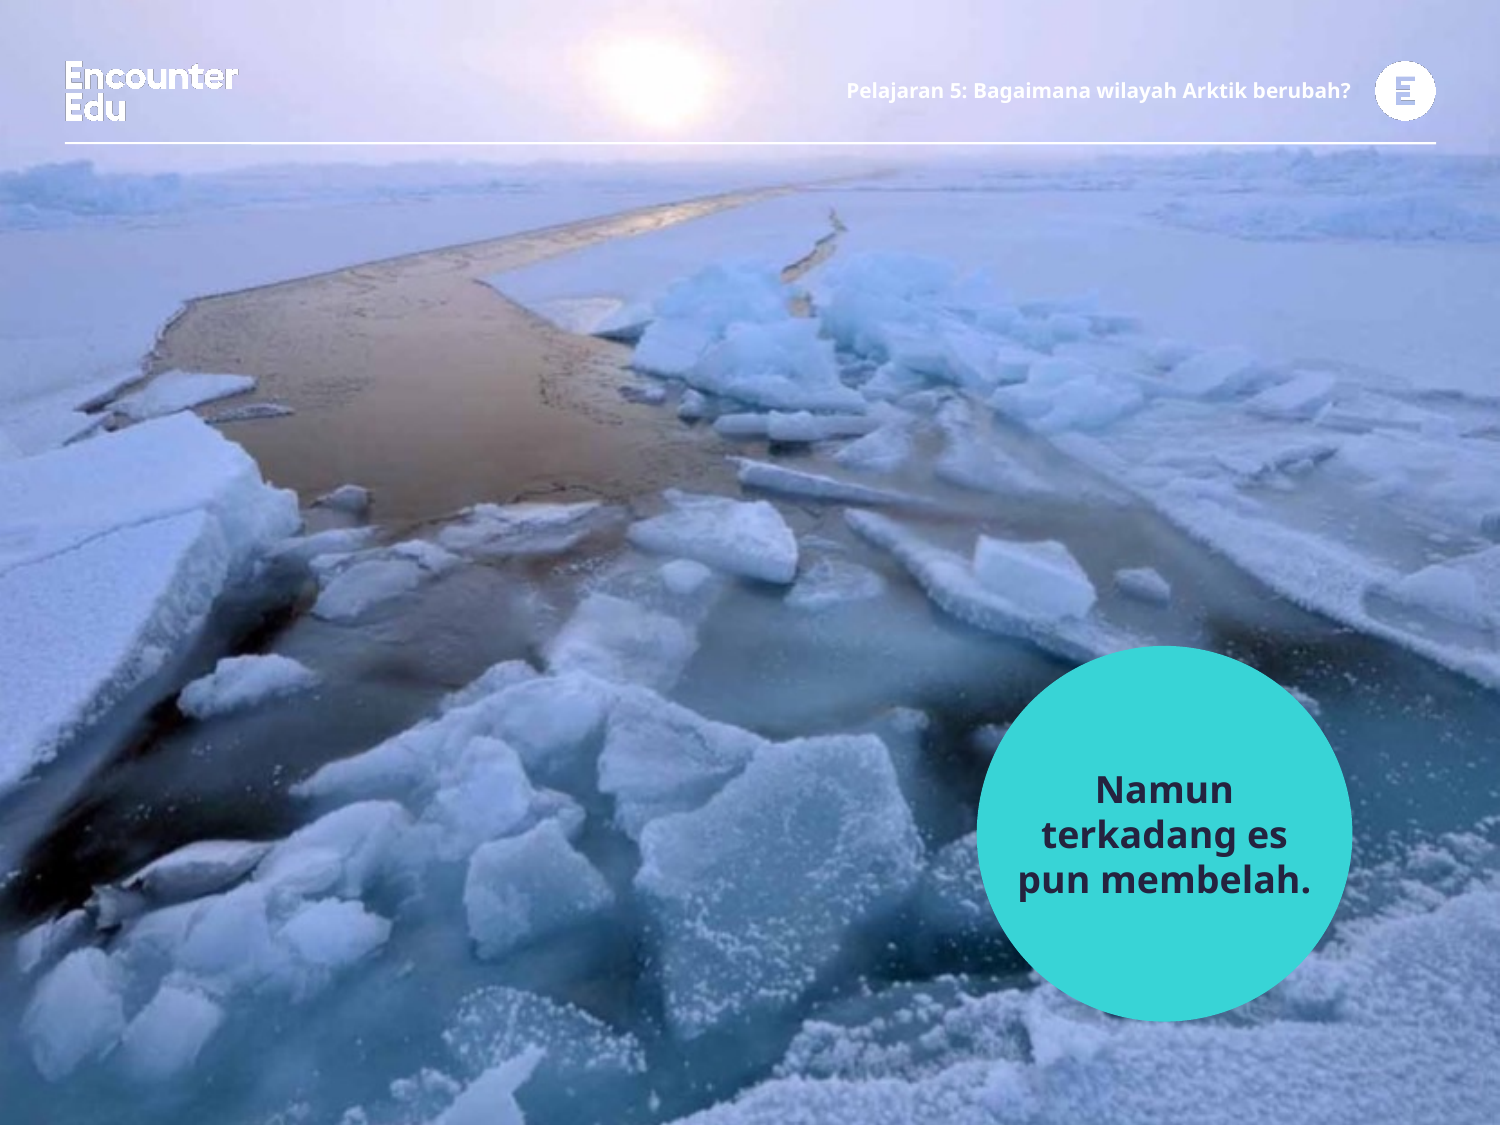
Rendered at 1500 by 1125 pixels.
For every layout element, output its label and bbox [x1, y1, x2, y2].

picture [0, 0, 1500, 1125]
text_box [976, 645, 1353, 1022]
